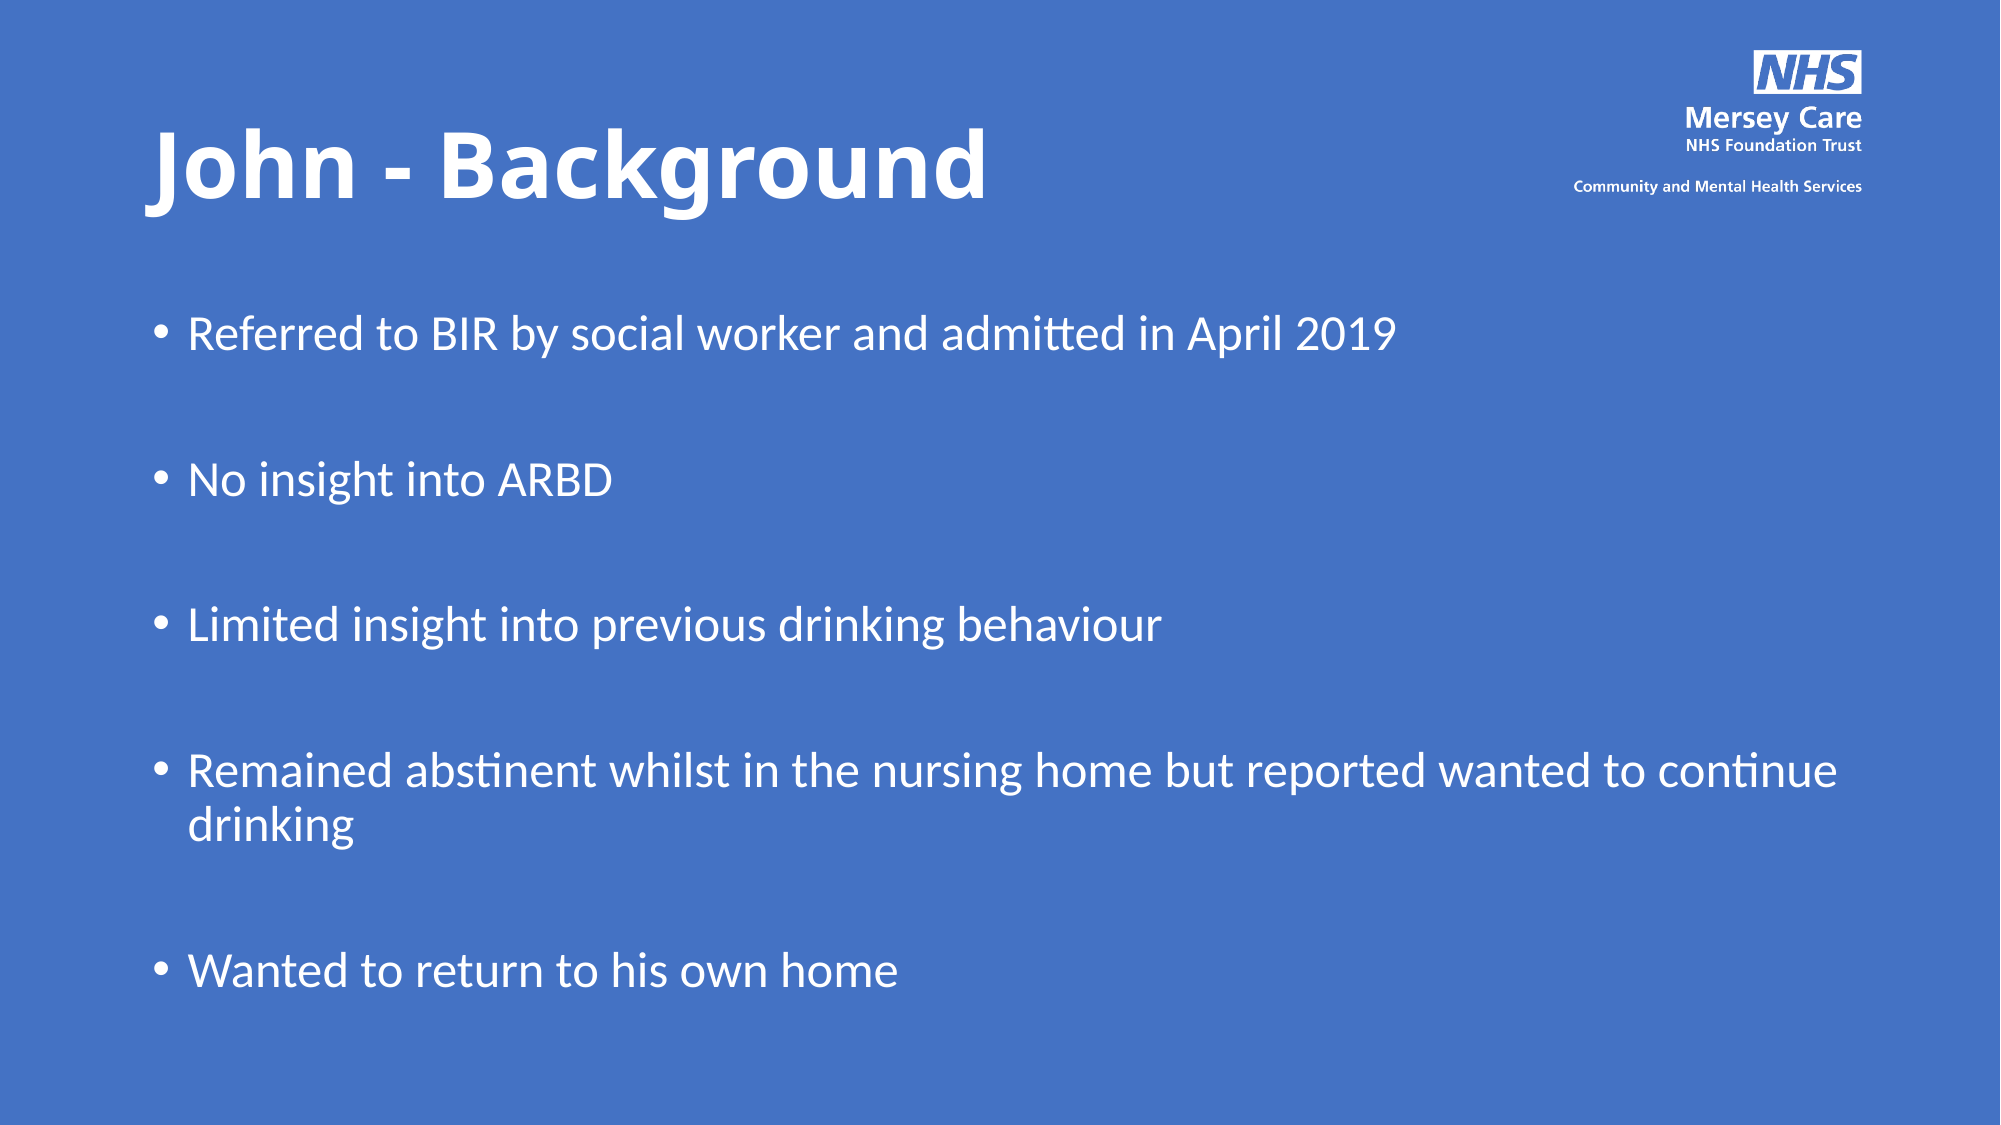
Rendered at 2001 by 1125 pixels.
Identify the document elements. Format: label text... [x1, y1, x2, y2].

title John - Background [137, 59, 1863, 278]
list Referred to BIR by social worker and admitted in April 2019 No insight into ARBD Limited insight into previous drinking behaviour Remained abstinent whilst in the nursing home but reported wanted to continue drinking Wanted to return to his own home [137, 299, 1863, 1014]
picture [1573, 50, 1862, 196]
